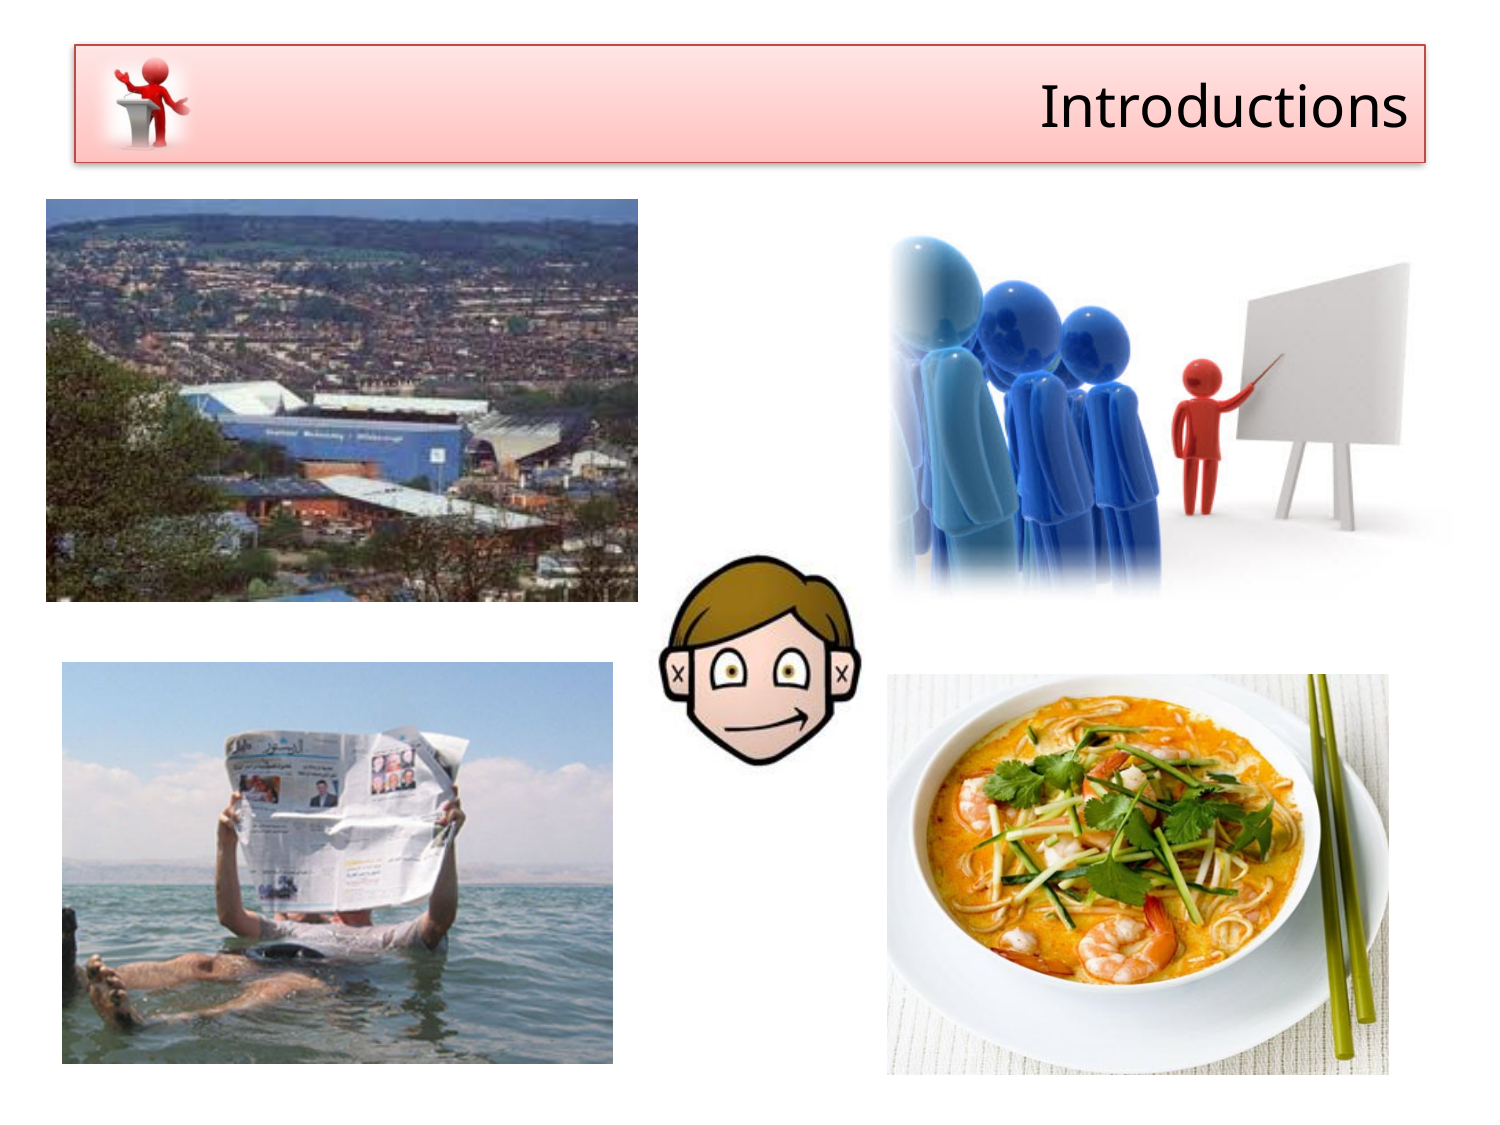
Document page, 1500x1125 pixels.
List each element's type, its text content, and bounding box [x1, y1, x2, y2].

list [887, 199, 1460, 606]
picture [62, 662, 613, 1064]
picture [87, 49, 201, 163]
text_box Introductions [74, 44, 1426, 163]
picture [46, 199, 1389, 1076]
